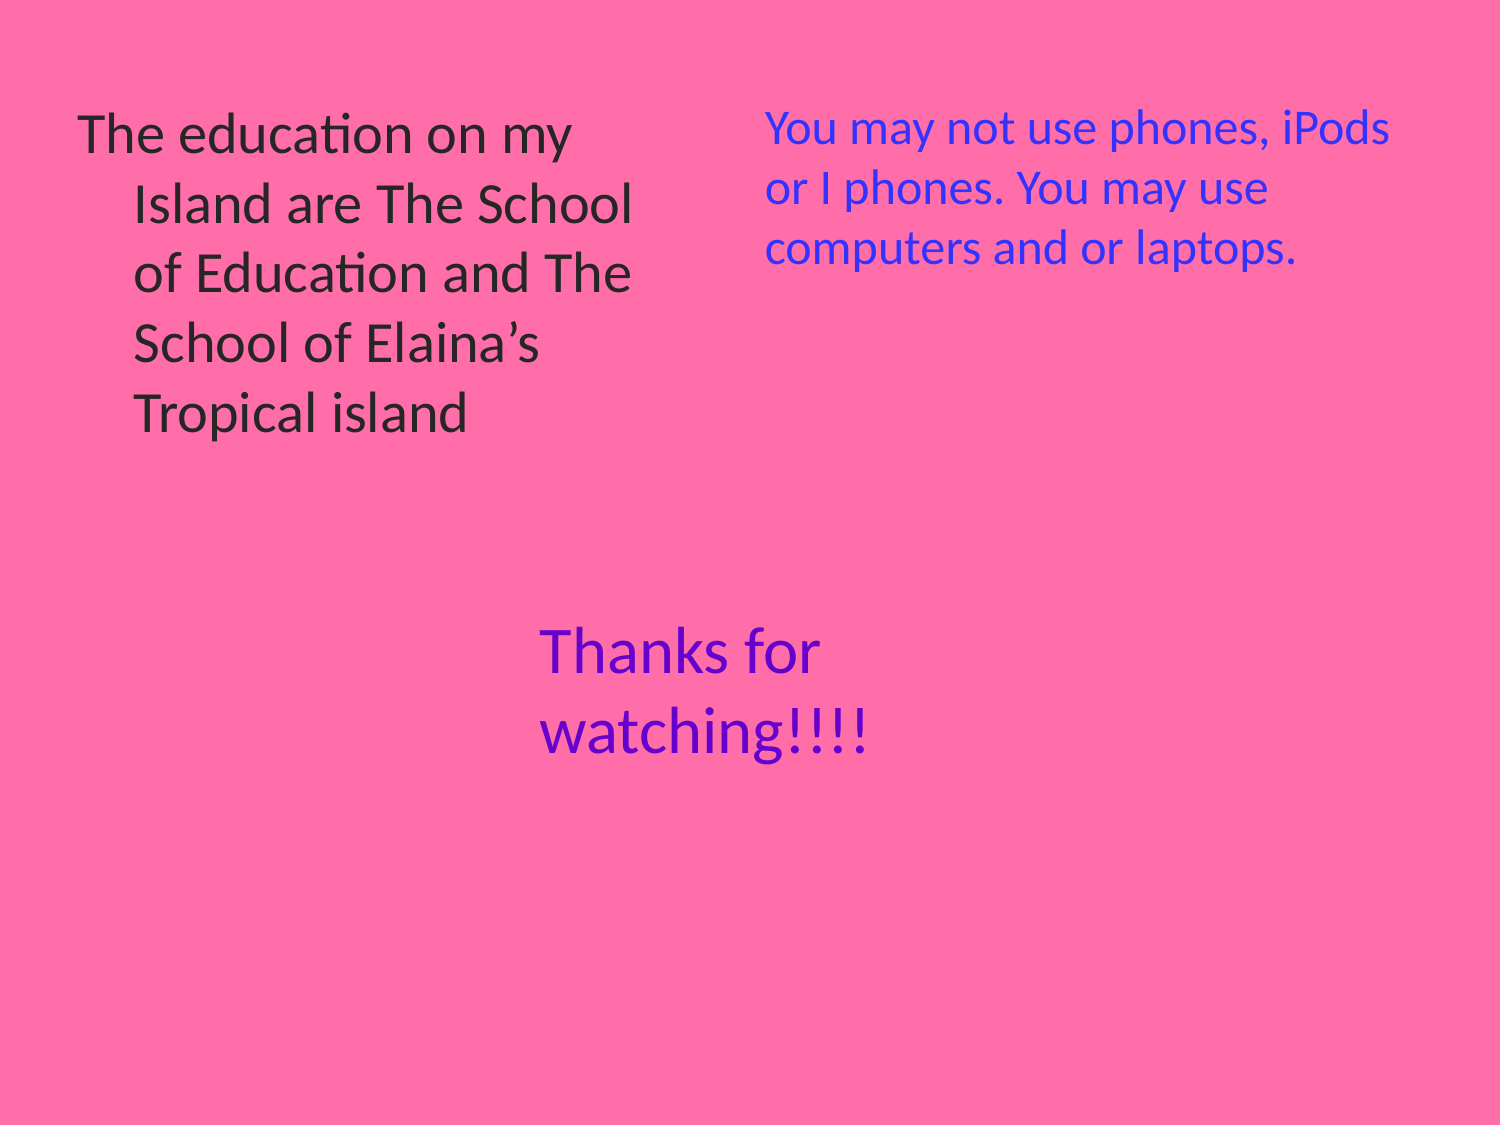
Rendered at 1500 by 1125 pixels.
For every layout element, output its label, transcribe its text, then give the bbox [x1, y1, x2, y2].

text_box You may not use phones, iPods or I phones. You may use computers and or laptops. [749, 87, 1413, 283]
text_box Thanks for watching!!!! [524, 599, 1063, 775]
list The education on my Island are The School of Education and The School of Elaina’s Tropical island [62, 87, 663, 463]
